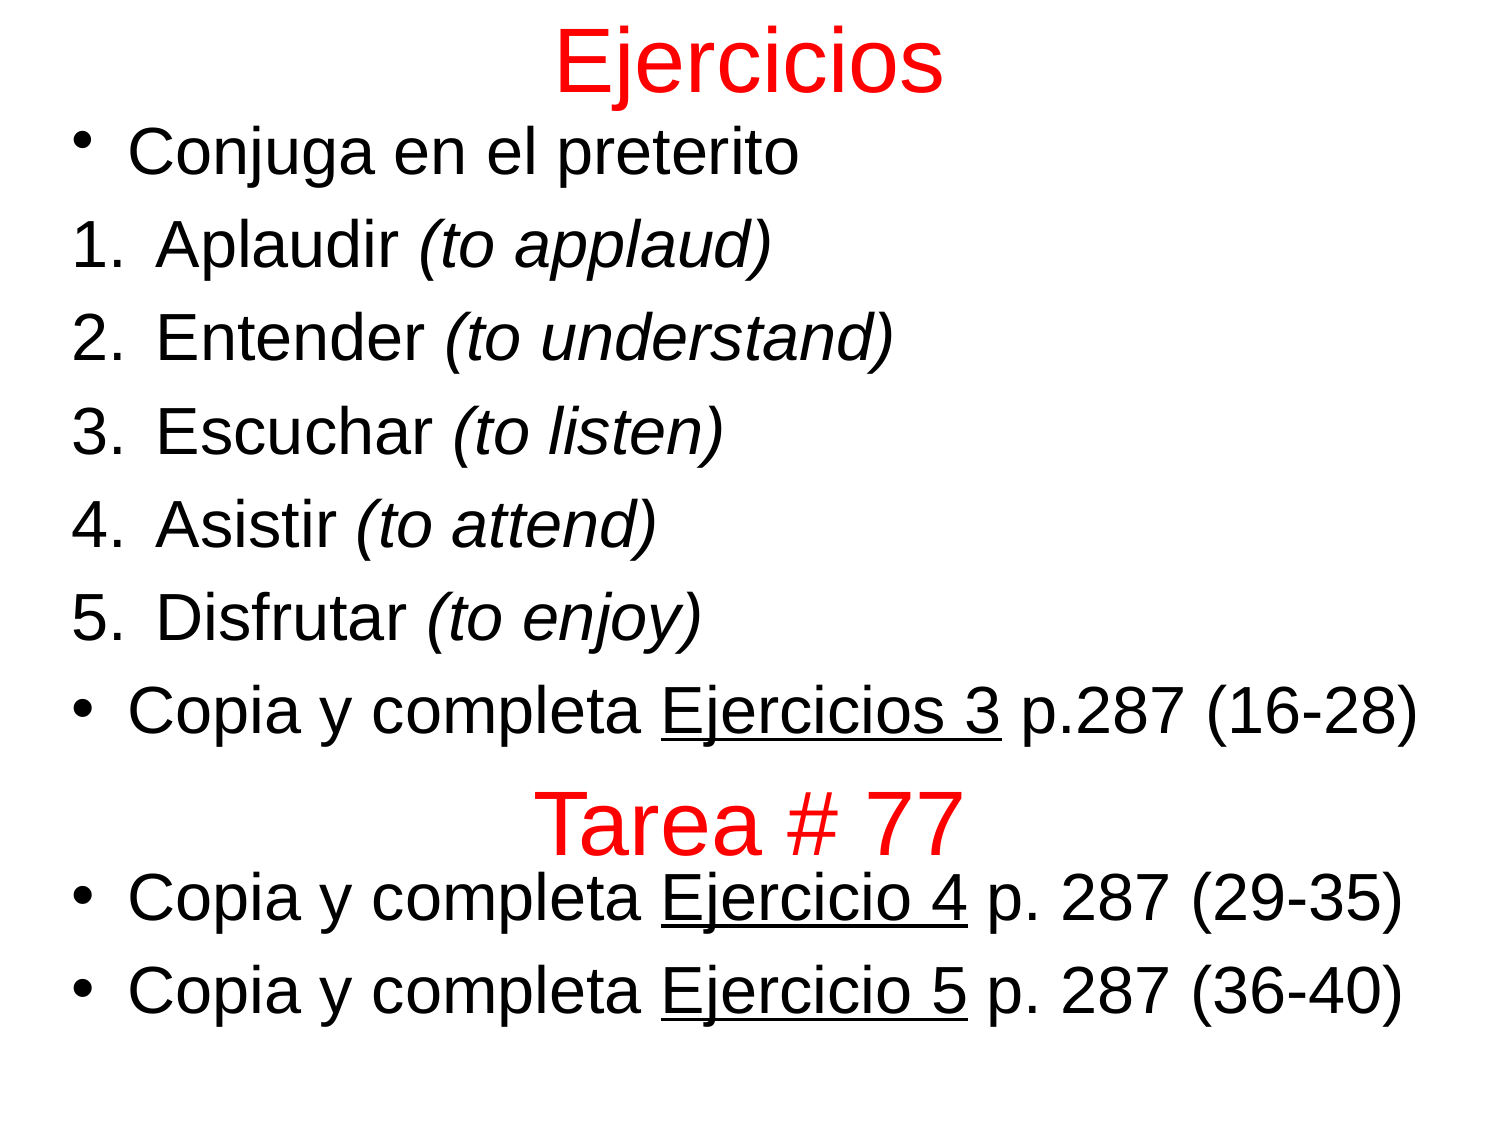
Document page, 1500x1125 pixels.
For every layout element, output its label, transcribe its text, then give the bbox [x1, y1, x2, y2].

text_box Ejercicios [74, 0, 1425, 150]
title Tarea # 77 [75, 725, 1425, 913]
list Conjuga en el preterito Aplaudir (to applaud) Entender (to understand) Escuchar (to listen) Asistir (to attend) Disfrutar (to enjoy) Copia y completa Ejercicios 3 p.287 (16-28) Copia y completa Ejercicio 4 p. 287 (29-35) Copia y completa Ejercicio 5 p. 287 (36-40) [56, 99, 1444, 1125]
